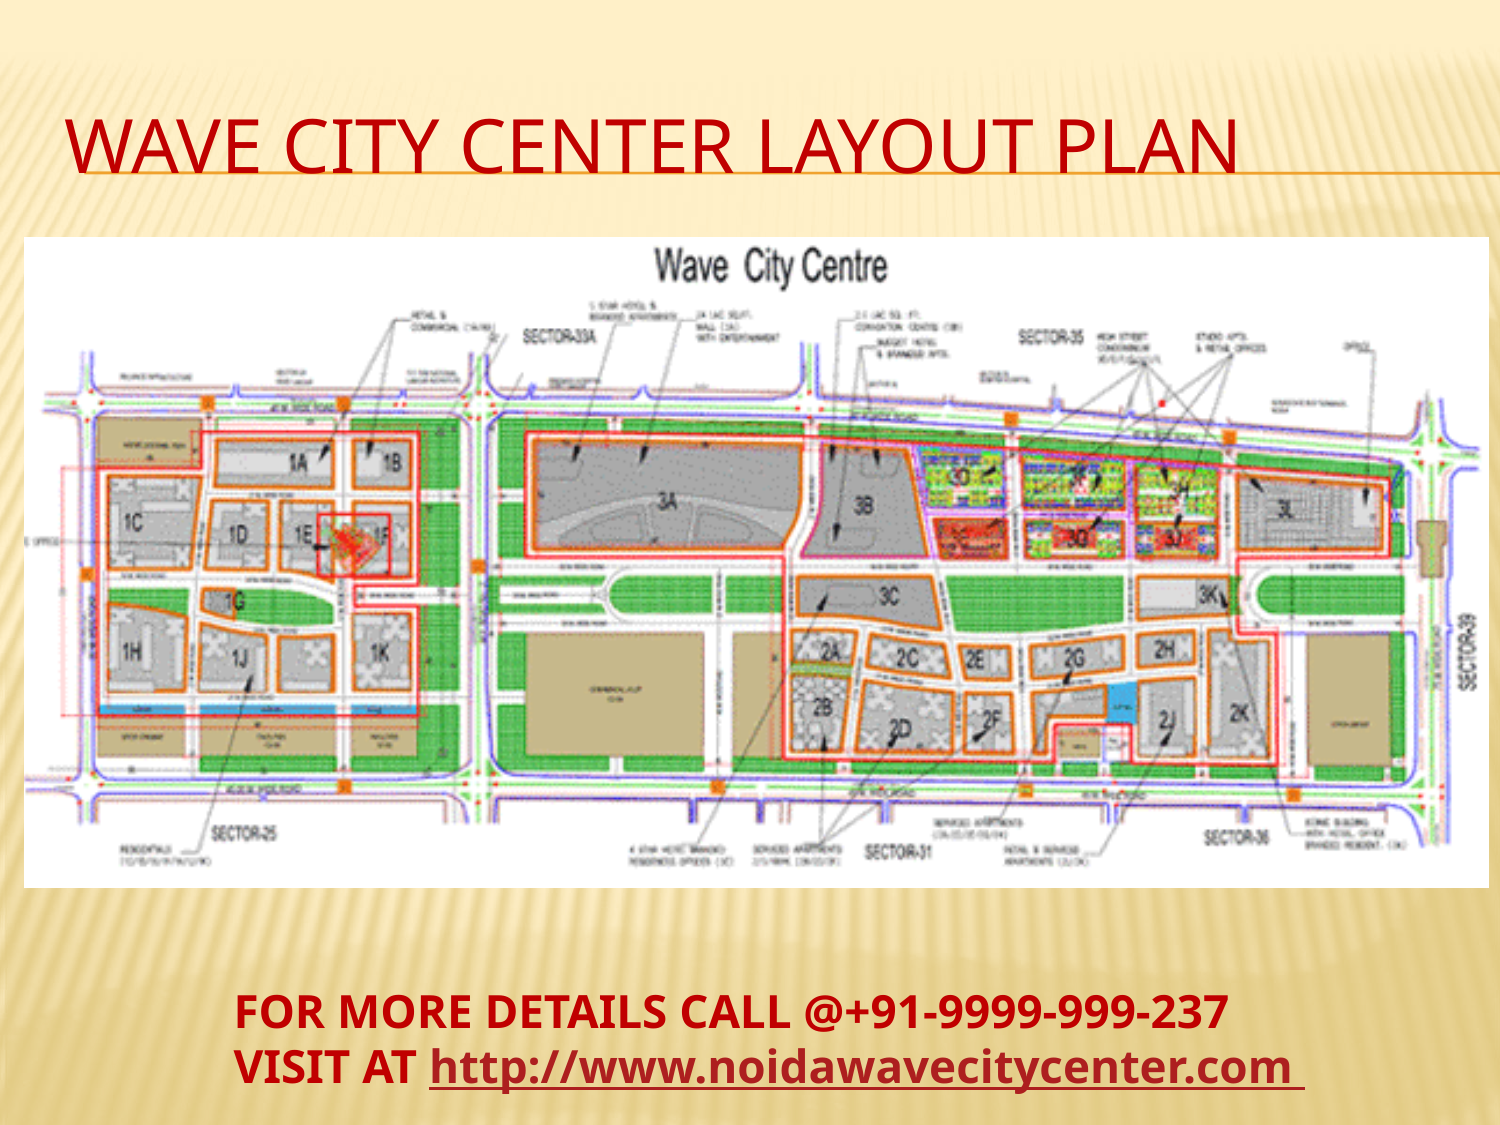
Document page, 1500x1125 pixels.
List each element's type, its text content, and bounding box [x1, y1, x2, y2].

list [24, 237, 1489, 888]
title Wave city center layout plan [50, 75, 1475, 213]
text_box FOR MORE DETAILS CALL @+91-9999-999-237 VISIT AT http://www.noidawavecitycenter.com [218, 975, 1320, 1108]
